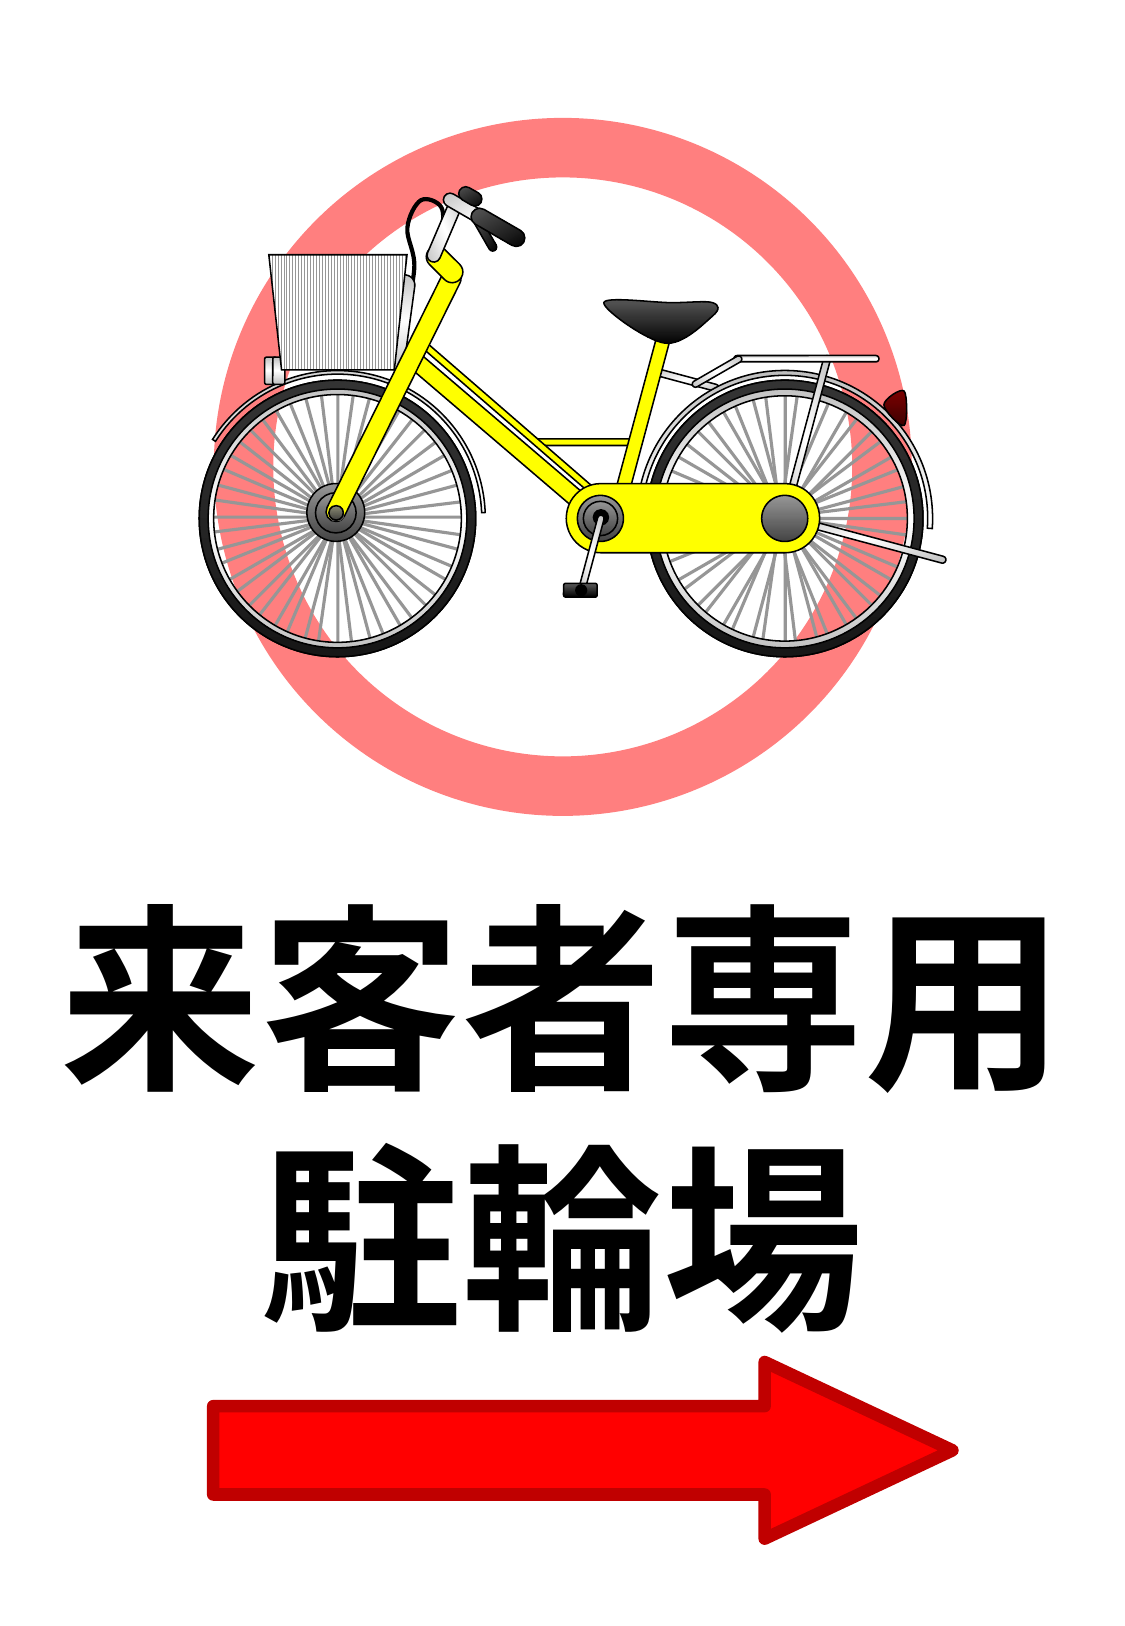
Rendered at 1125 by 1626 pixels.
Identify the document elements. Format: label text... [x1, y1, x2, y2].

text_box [189, 117, 949, 817]
text_box 来客者専用 駐輪場 [1, 867, 1125, 1362]
text_box [211, 1360, 955, 1541]
